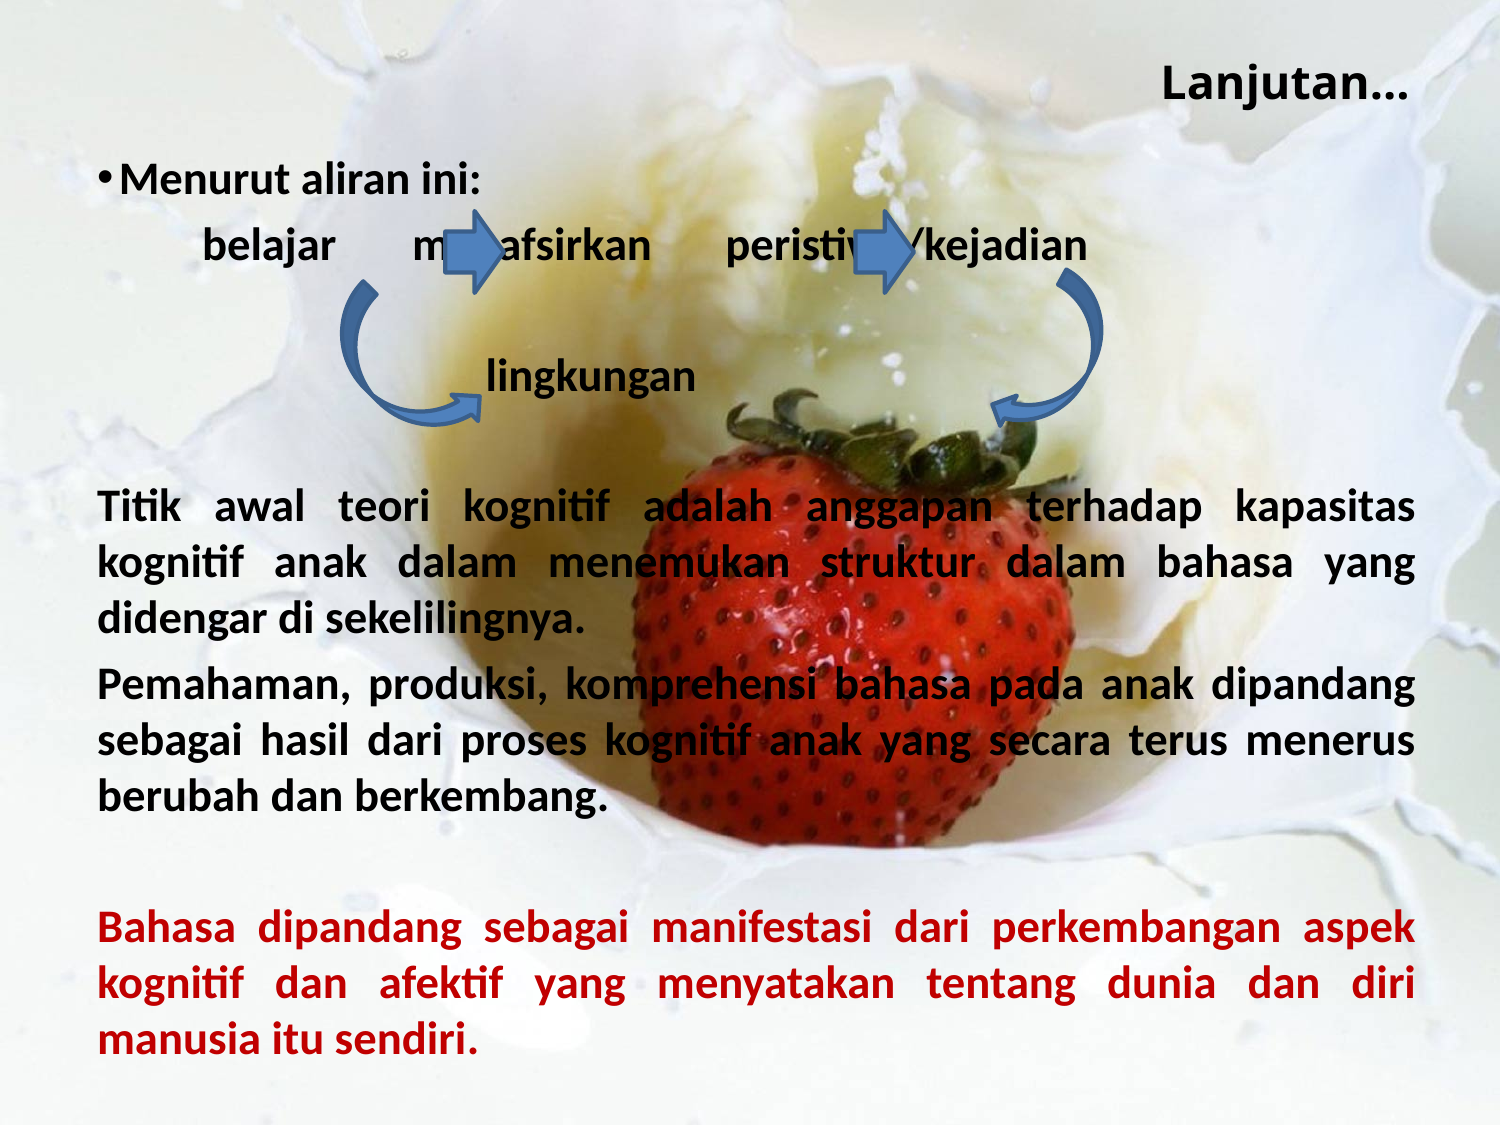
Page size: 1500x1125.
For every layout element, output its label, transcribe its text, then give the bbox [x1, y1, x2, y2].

text_box [990, 267, 1104, 428]
text_box [339, 279, 482, 427]
text_box [443, 208, 506, 295]
text_box [853, 208, 916, 295]
title Lanjutan... [75, 45, 1425, 118]
list Menurut aliran ini: belajar menafsirkan peristiwa/kejadian lingkungan Titik awal teori kognitif adalah anggapan terhadap kapasitas kognitif anak dalam menemukan struktur dalam bahasa yang didengar di sekelilingnya. Pemahaman, produksi, komprehensi bahasa pada anak dipandang sebagai hasil dari proses kognitif anak yang secara terus menerus berubah dan berkembang. Bahasa dipandang sebagai manifestasi dari perkembangan aspek kognitif dan afektif yang menyatakan tentang dunia dan diri manusia itu sendiri. [82, 140, 1432, 1079]
picture [0, 0, 1500, 1125]
